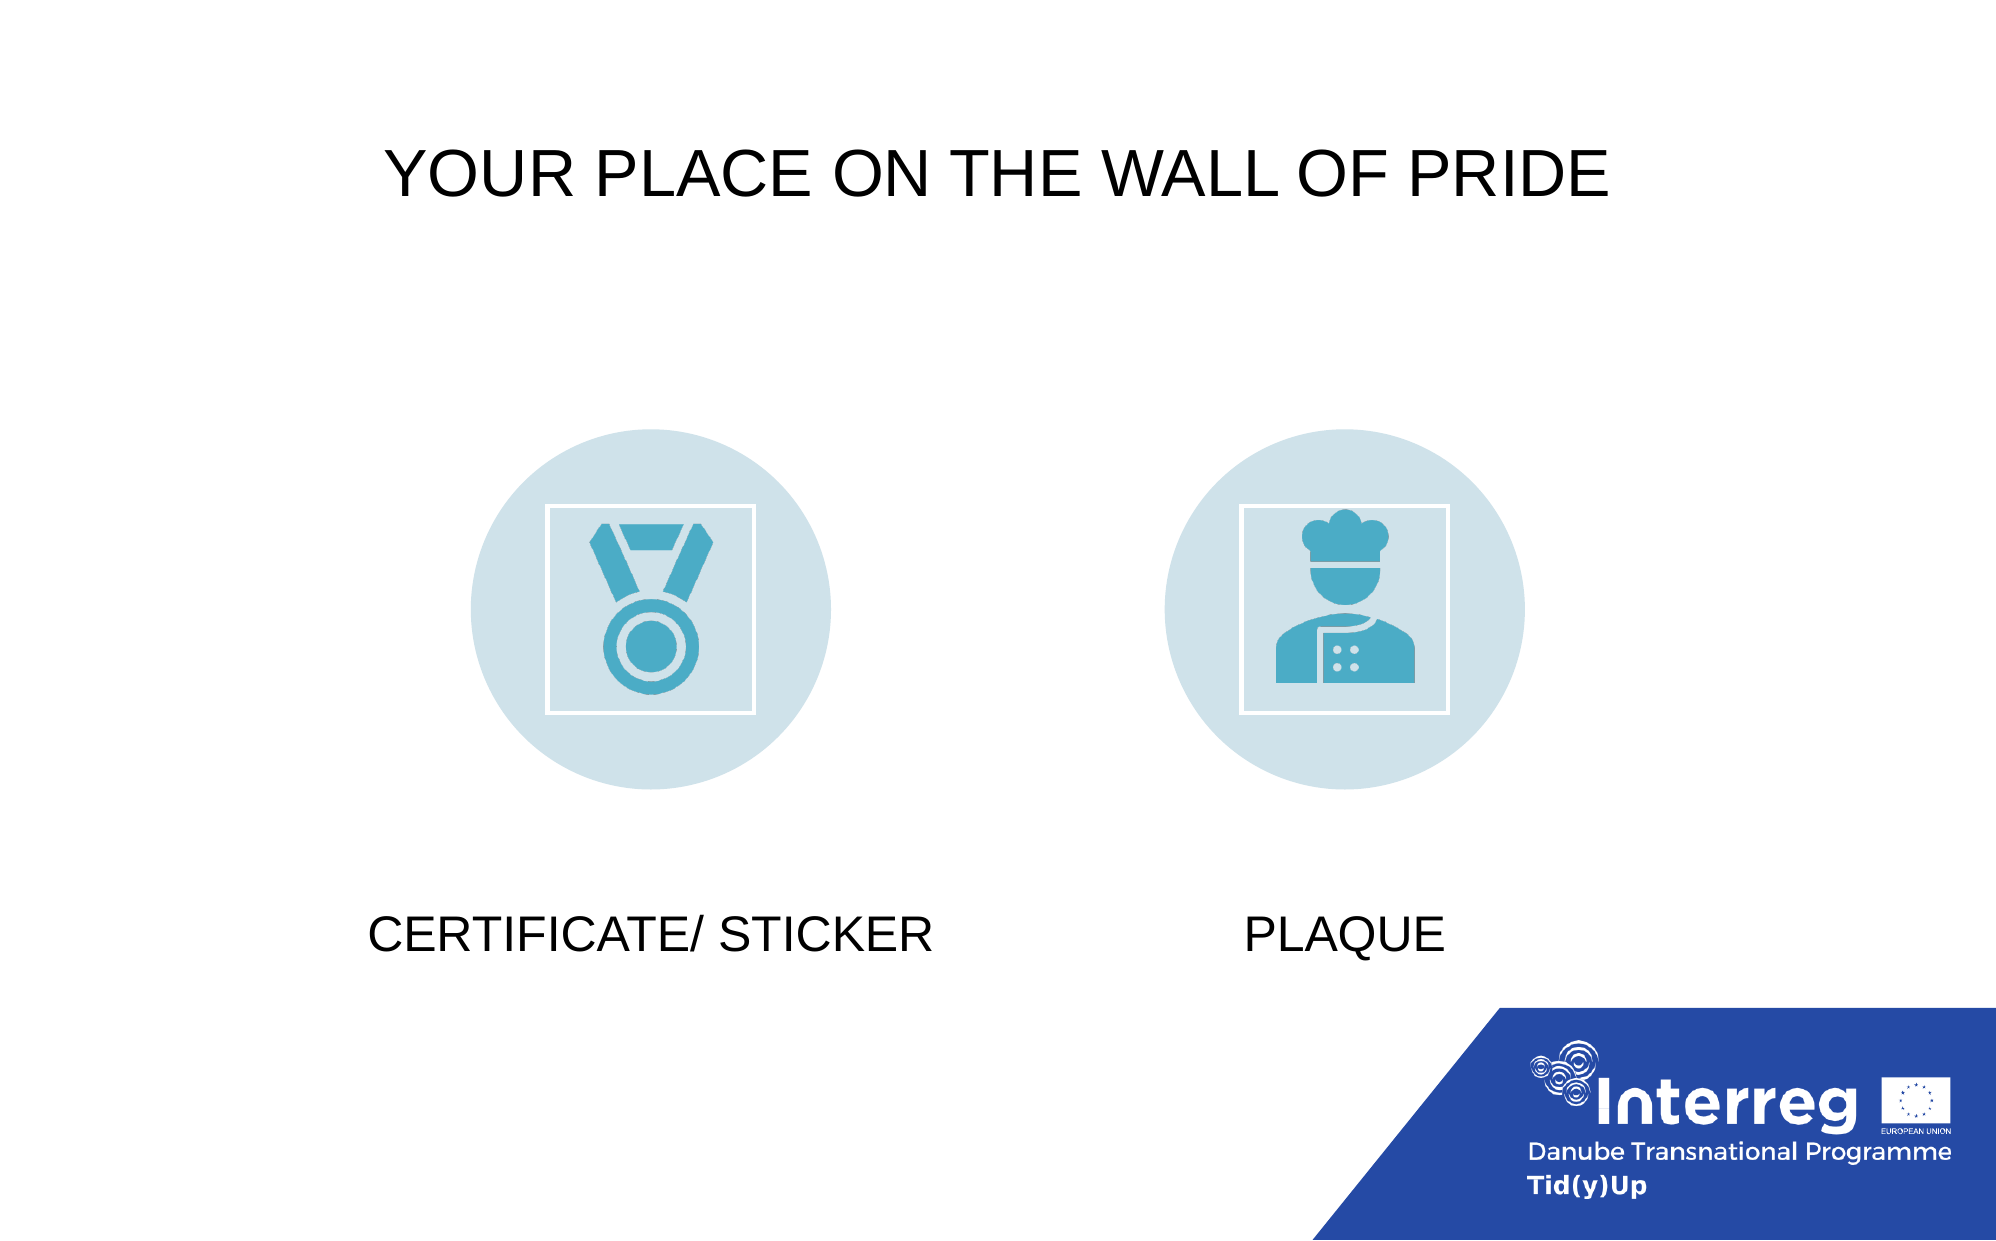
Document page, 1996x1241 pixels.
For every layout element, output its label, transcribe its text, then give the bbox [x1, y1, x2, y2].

text_box YOUR PLACE ON THE WALL OF PRIDE [317, 122, 1679, 217]
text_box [1312, 1007, 1996, 1241]
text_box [172, 423, 1824, 1026]
